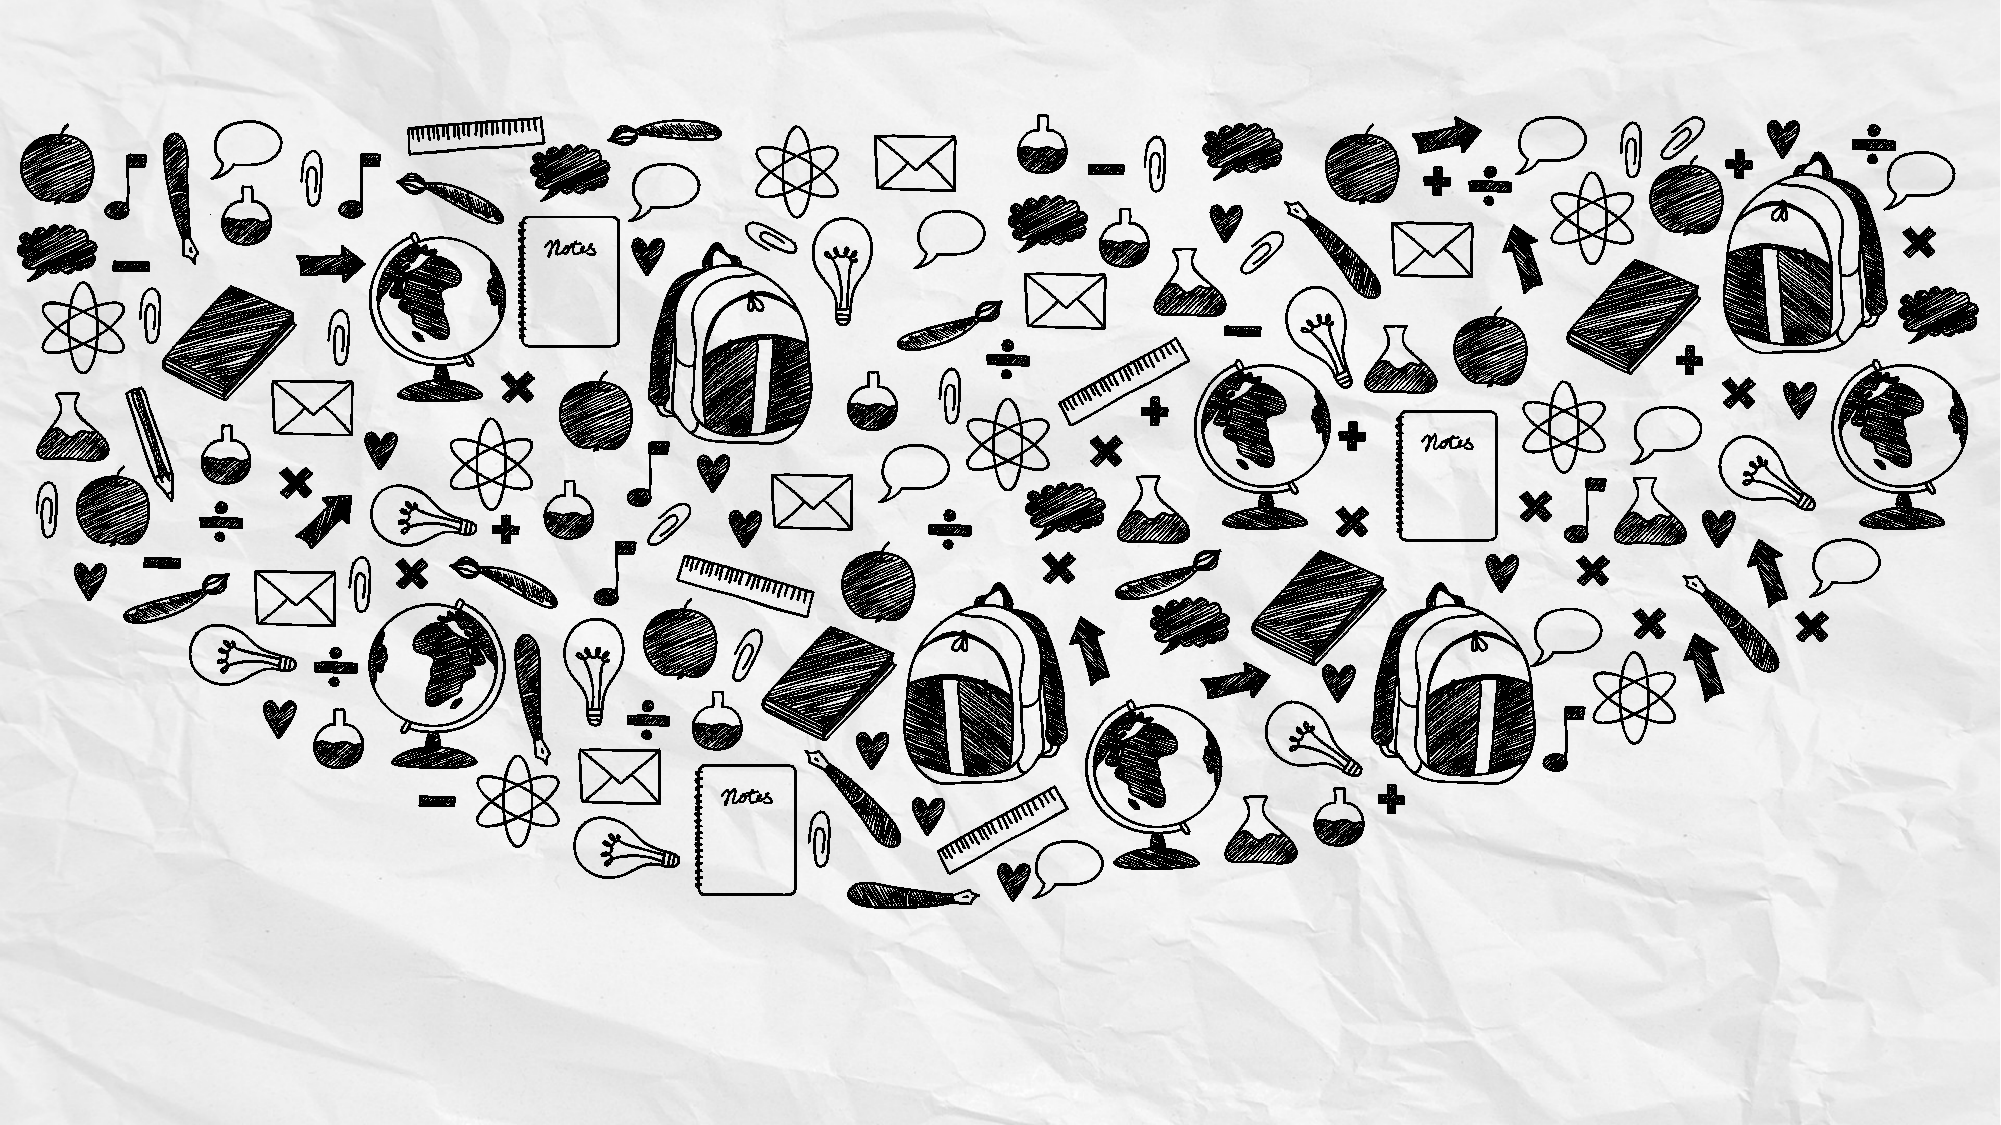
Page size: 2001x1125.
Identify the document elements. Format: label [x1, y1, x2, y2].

text_box [1364, 325, 1438, 394]
text_box [912, 797, 945, 836]
text_box [263, 700, 297, 739]
text_box [501, 371, 535, 403]
text_box [1852, 139, 1896, 151]
text_box [328, 676, 340, 687]
text_box [369, 232, 506, 402]
text_box [641, 729, 652, 740]
text_box [937, 785, 1069, 875]
text_box [1702, 510, 1736, 548]
text_box [1224, 795, 1298, 865]
text_box [1620, 121, 1642, 178]
text_box [368, 598, 506, 769]
text_box [697, 454, 730, 493]
text_box [514, 634, 551, 766]
text_box [943, 509, 956, 522]
text_box [1453, 306, 1528, 388]
text_box [395, 558, 428, 589]
text_box [648, 242, 813, 445]
text_box [1200, 662, 1271, 699]
text_box [1530, 608, 1603, 667]
text_box [1831, 359, 1968, 530]
text_box [1747, 539, 1788, 608]
text_box [112, 260, 150, 272]
text_box [17, 224, 98, 282]
text_box [544, 239, 597, 258]
text_box [543, 480, 594, 540]
text_box [1240, 231, 1284, 275]
text_box [732, 628, 763, 682]
text_box [1081, 390, 1087, 401]
text_box [897, 300, 1003, 351]
text_box [627, 714, 670, 727]
text_box [450, 697, 463, 709]
text_box [804, 750, 901, 848]
text_box [607, 119, 722, 146]
text_box [1576, 555, 1610, 586]
text_box [1378, 784, 1405, 814]
text_box [1042, 552, 1076, 584]
text_box [1128, 798, 1140, 810]
text_box [1115, 549, 1222, 600]
text_box [1017, 114, 1068, 174]
text_box [1117, 475, 1190, 544]
text_box [450, 417, 533, 511]
text_box [1592, 651, 1676, 745]
text_box [296, 245, 366, 283]
text_box [1795, 611, 1829, 642]
text_box [1522, 380, 1606, 474]
text_box [631, 237, 665, 276]
text_box [518, 216, 620, 348]
text_box [1564, 477, 1607, 543]
text_box [1313, 787, 1365, 847]
text_box [874, 134, 957, 192]
text_box [1468, 180, 1512, 193]
text_box [1194, 359, 1331, 530]
text_box [1783, 381, 1817, 420]
text_box [1391, 221, 1474, 278]
picture [0, 0, 2001, 1125]
text_box [313, 708, 364, 769]
text_box [745, 221, 798, 254]
text_box [1090, 435, 1123, 467]
text_box [1614, 477, 1687, 546]
text_box [692, 691, 743, 751]
text_box [1069, 616, 1110, 686]
text_box [593, 541, 637, 606]
text_box [1660, 116, 1705, 160]
text_box [856, 732, 889, 770]
text_box [1008, 195, 1088, 253]
text_box [1515, 116, 1587, 175]
text_box [628, 163, 701, 222]
text_box [1085, 699, 1223, 870]
text_box [847, 882, 980, 909]
text_box [1088, 164, 1125, 175]
text_box [1902, 226, 1936, 258]
text_box [1024, 272, 1107, 330]
text_box [647, 503, 691, 546]
text_box [139, 287, 161, 344]
text_box [162, 285, 297, 401]
text_box [573, 816, 680, 879]
text_box [104, 153, 147, 220]
text_box [1150, 597, 1230, 655]
text_box [221, 185, 272, 246]
text_box [721, 788, 773, 806]
text_box [327, 309, 350, 366]
text_box [1542, 706, 1586, 772]
text_box [163, 132, 199, 265]
text_box [1649, 155, 1724, 236]
text_box [1683, 633, 1725, 703]
text_box [1725, 149, 1753, 179]
text_box [1144, 135, 1166, 193]
text_box [530, 144, 611, 202]
text_box [966, 398, 1050, 491]
text_box [370, 484, 477, 547]
text_box [986, 354, 1030, 367]
text_box [254, 570, 336, 627]
text_box [143, 557, 181, 569]
text_box [1566, 259, 1701, 375]
text_box [1502, 224, 1543, 294]
text_box [1898, 286, 1979, 344]
text_box [643, 598, 718, 680]
text_box [1265, 700, 1363, 777]
text_box [627, 441, 670, 507]
text_box [492, 514, 520, 544]
text_box [214, 531, 225, 542]
text_box [1251, 550, 1387, 666]
text_box [1550, 171, 1634, 265]
text_box [348, 556, 371, 613]
text_box [476, 755, 560, 848]
text_box [1322, 664, 1356, 703]
text_box [201, 424, 251, 485]
text_box [1236, 459, 1249, 470]
text_box [1412, 116, 1482, 154]
text_box [676, 555, 815, 618]
text_box [1001, 339, 1014, 352]
text_box [1209, 204, 1243, 243]
text_box [364, 431, 398, 470]
text_box [847, 371, 898, 431]
text_box [563, 618, 625, 727]
text_box [1001, 369, 1012, 379]
text_box [1519, 491, 1552, 522]
text_box [642, 700, 654, 712]
text_box [913, 210, 986, 269]
text_box [76, 465, 150, 547]
text_box [1032, 840, 1104, 899]
text_box [1485, 554, 1519, 593]
text_box [771, 473, 853, 531]
text_box [1202, 123, 1283, 181]
text_box [300, 150, 323, 207]
text_box [1153, 248, 1227, 317]
text_box [74, 562, 107, 601]
text_box [694, 764, 797, 896]
text_box [1722, 377, 1756, 409]
text_box [928, 524, 972, 537]
text_box [938, 367, 961, 425]
text_box [1395, 410, 1498, 542]
text_box [279, 467, 313, 499]
text_box [755, 125, 839, 219]
text_box [1285, 286, 1353, 389]
text_box [295, 495, 352, 549]
text_box [812, 217, 873, 326]
text_box [1723, 151, 1888, 354]
text_box [808, 810, 831, 868]
text_box [1867, 124, 1881, 137]
text_box [1141, 396, 1169, 426]
text_box [878, 444, 950, 503]
text_box [1335, 506, 1369, 537]
text_box [1371, 582, 1536, 785]
text_box [338, 153, 381, 219]
text_box [199, 516, 243, 529]
text_box [1767, 120, 1800, 159]
text_box [1682, 575, 1780, 673]
text_box [1058, 337, 1190, 426]
text_box [1421, 433, 1474, 452]
text_box [329, 647, 342, 659]
text_box [271, 380, 354, 436]
text_box [559, 370, 633, 452]
text_box [761, 626, 897, 741]
text_box [578, 748, 661, 805]
text_box [841, 541, 916, 623]
text_box [1867, 153, 1878, 164]
text_box [1873, 459, 1886, 470]
text_box [705, 562, 711, 574]
text_box [1423, 166, 1451, 196]
text_box [1632, 608, 1666, 639]
text_box [1338, 421, 1366, 451]
text_box [1224, 325, 1262, 337]
text_box [189, 624, 297, 686]
text_box [728, 510, 762, 548]
text_box [903, 582, 1068, 785]
text_box [1809, 538, 1881, 598]
text_box [123, 573, 230, 624]
text_box [1099, 208, 1150, 268]
text_box [1630, 406, 1702, 465]
text_box [36, 392, 110, 462]
text_box [1718, 435, 1816, 511]
text_box [1483, 166, 1497, 179]
text_box [125, 386, 174, 502]
text_box [997, 863, 1031, 902]
text_box [1883, 151, 1956, 211]
text_box [41, 281, 125, 374]
text_box [314, 661, 358, 674]
text_box [959, 839, 966, 849]
text_box [1025, 482, 1106, 541]
text_box [396, 172, 504, 225]
text_box [1284, 201, 1381, 299]
text_box [214, 501, 228, 514]
text_box [36, 481, 58, 539]
text_box [1325, 123, 1400, 205]
text_box [449, 556, 558, 609]
text_box [20, 123, 95, 205]
text_box [407, 116, 546, 156]
text_box [412, 331, 425, 342]
text_box [942, 539, 954, 550]
text_box [210, 120, 283, 180]
text_box [1676, 345, 1703, 375]
text_box [1483, 195, 1494, 206]
text_box [418, 795, 456, 807]
